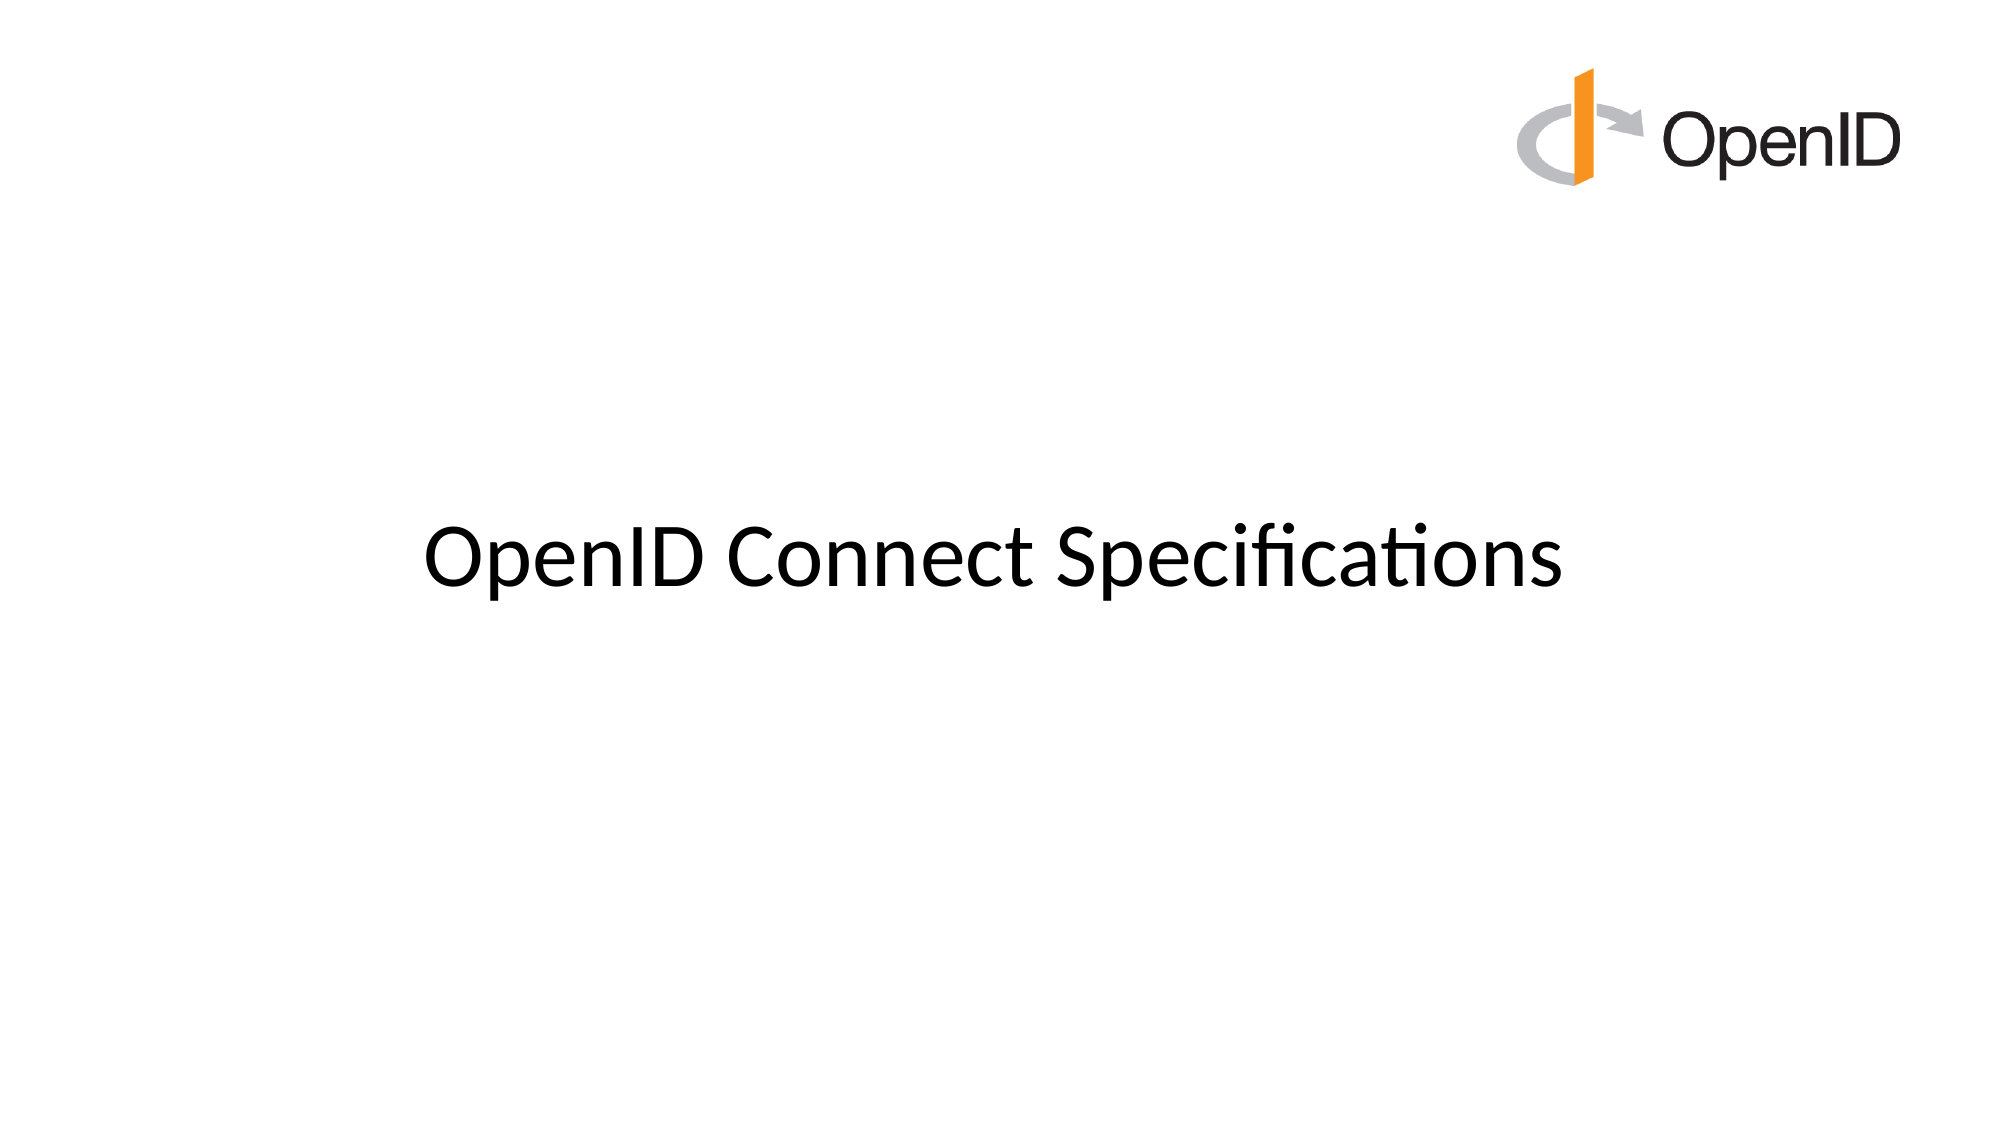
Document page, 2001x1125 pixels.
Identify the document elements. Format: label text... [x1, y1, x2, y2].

picture [1486, 44, 1936, 224]
title OpenID Connect Specifications [99, 456, 1891, 644]
